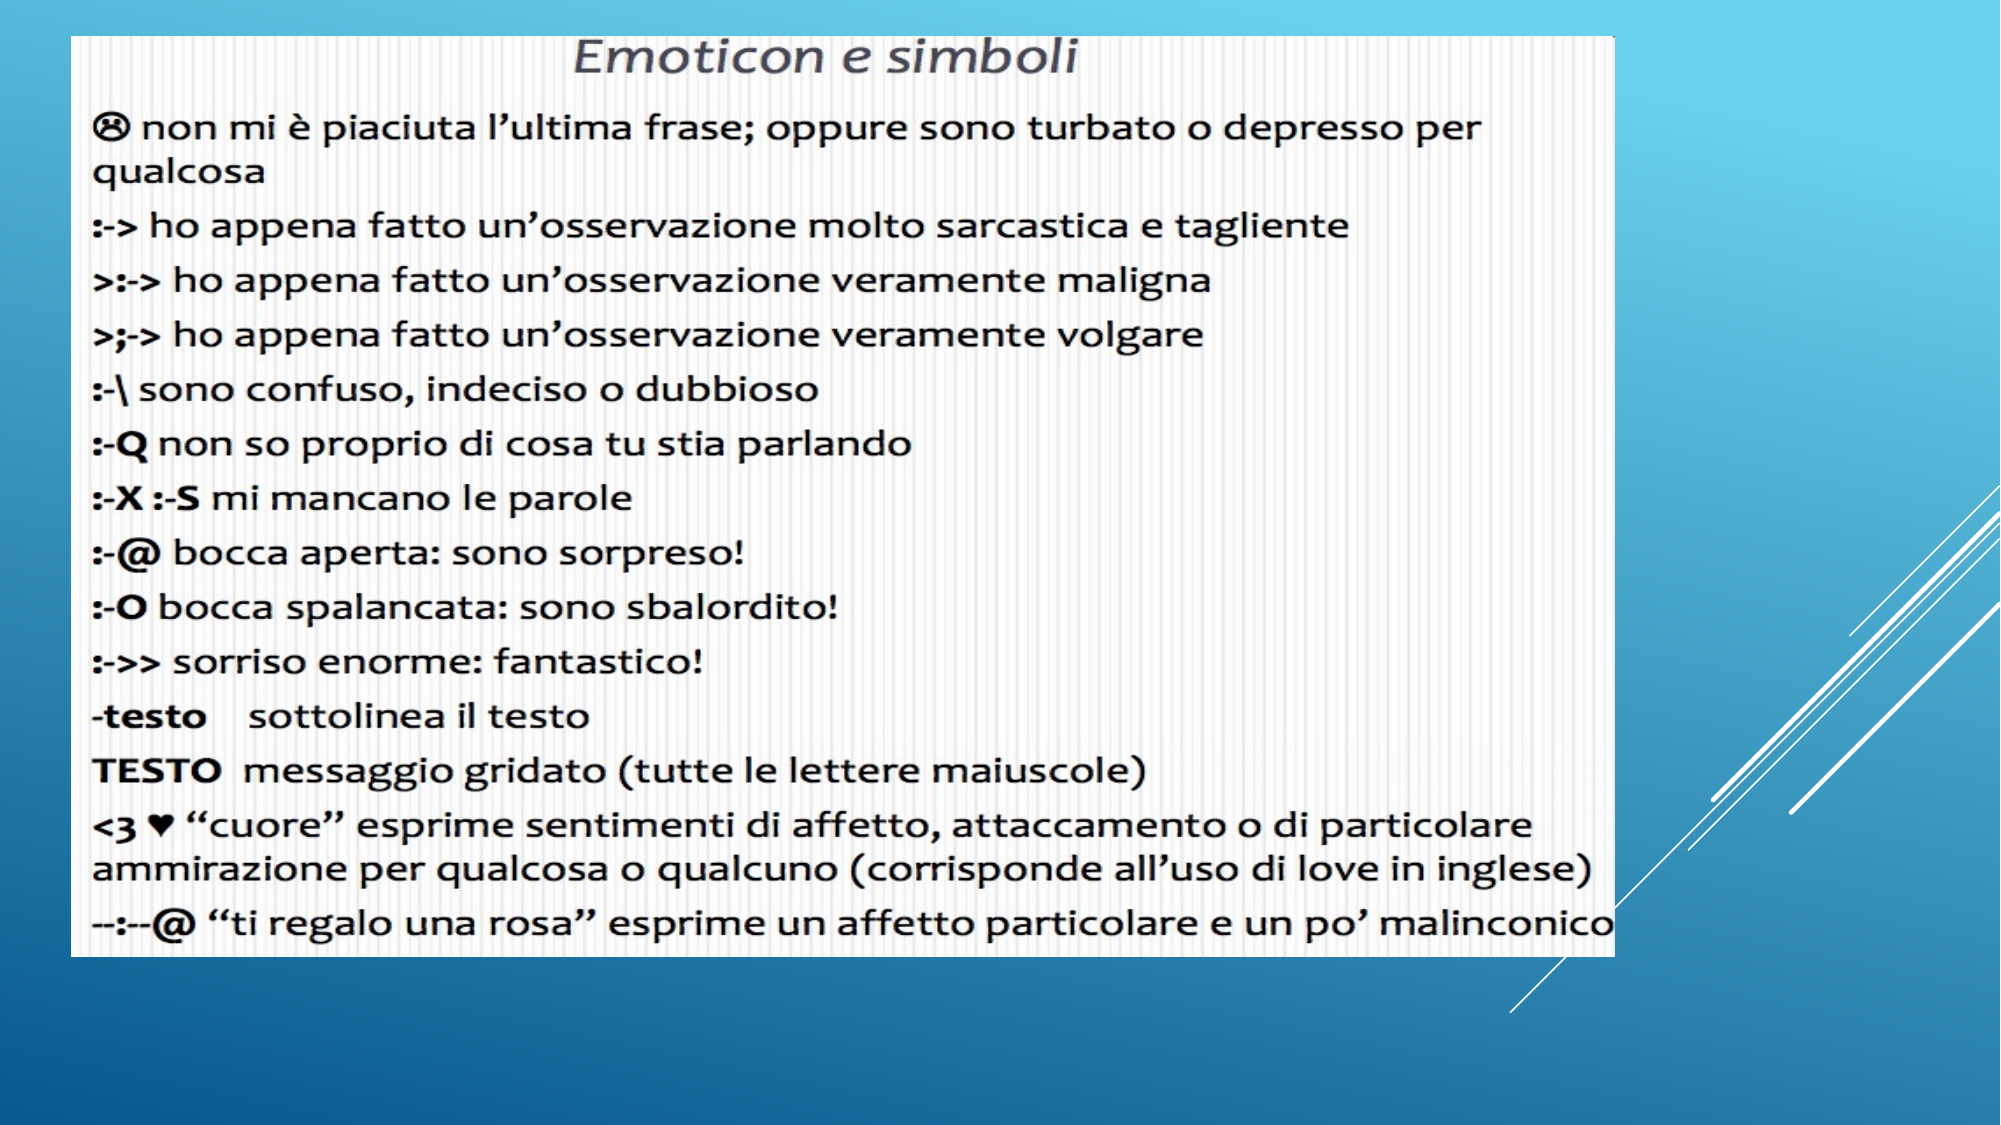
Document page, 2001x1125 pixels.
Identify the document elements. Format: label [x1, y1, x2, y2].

list [71, 36, 1615, 957]
